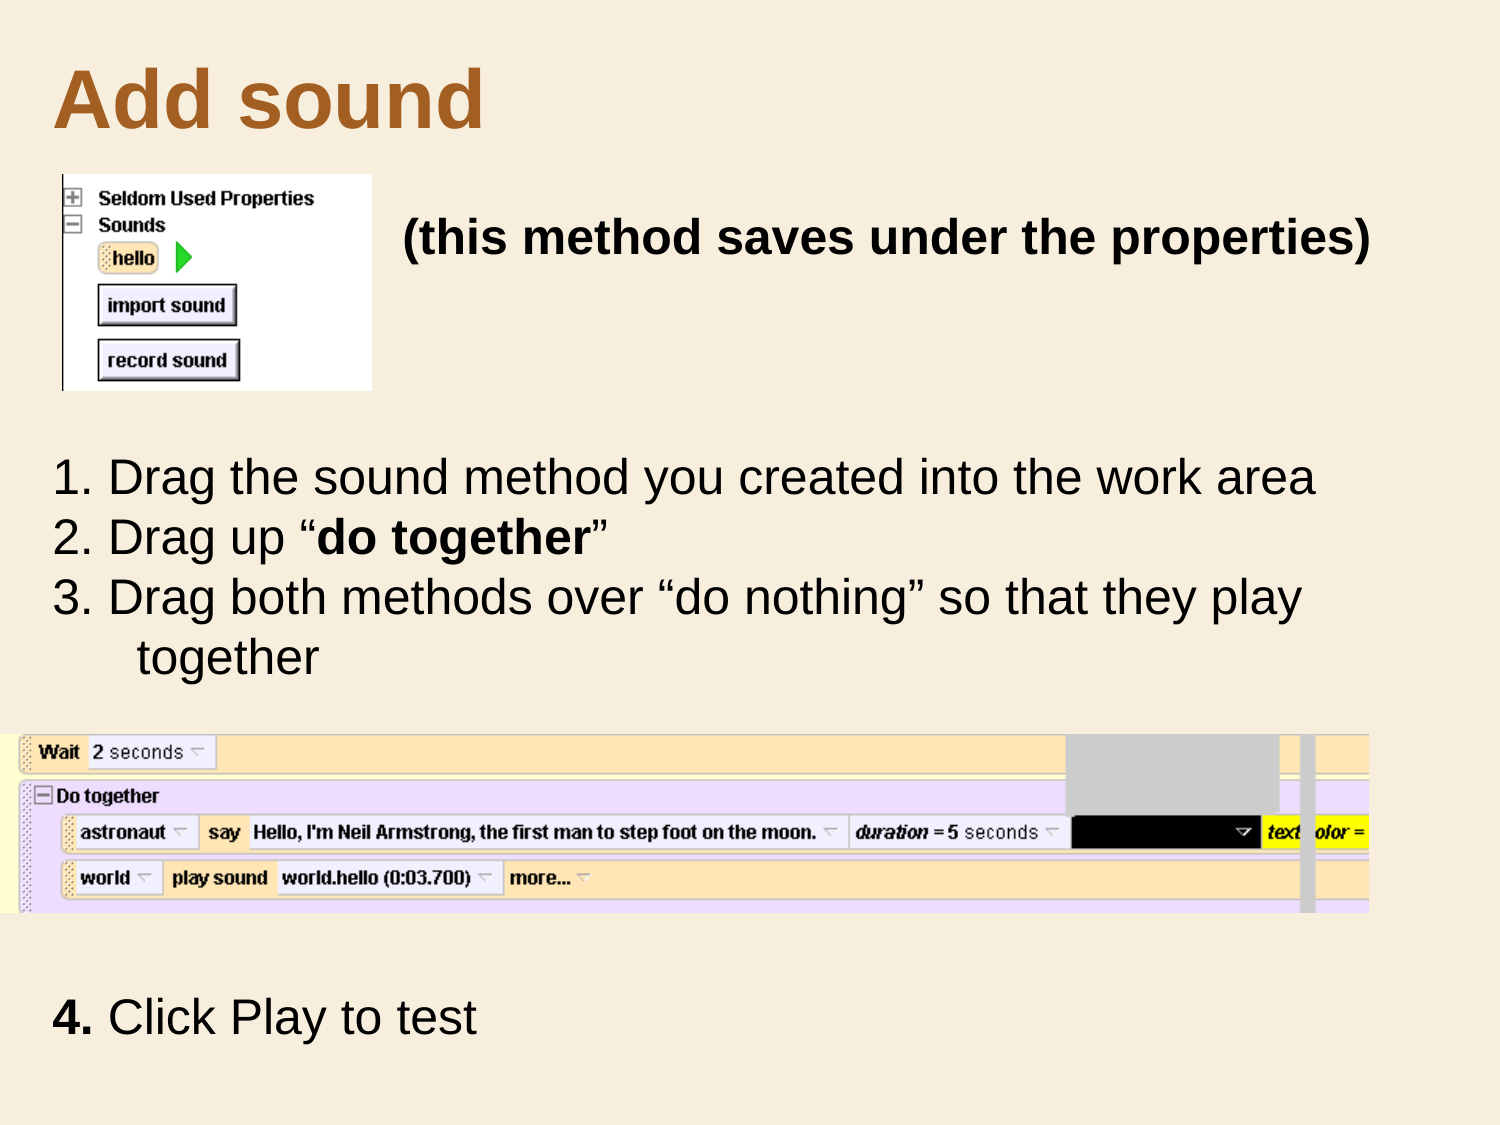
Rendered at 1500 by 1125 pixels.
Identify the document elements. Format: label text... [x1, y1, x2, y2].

text_box (this method saves under the properties) 1. Drag the sound method you created into the work area 2. Drag up “do together” 3. Drag both methods over “do nothing” so that they play together 4. Click Play to test [37, 137, 1500, 1113]
picture [0, 734, 1369, 913]
picture [62, 174, 373, 391]
text_box Add sound [37, 38, 1463, 137]
